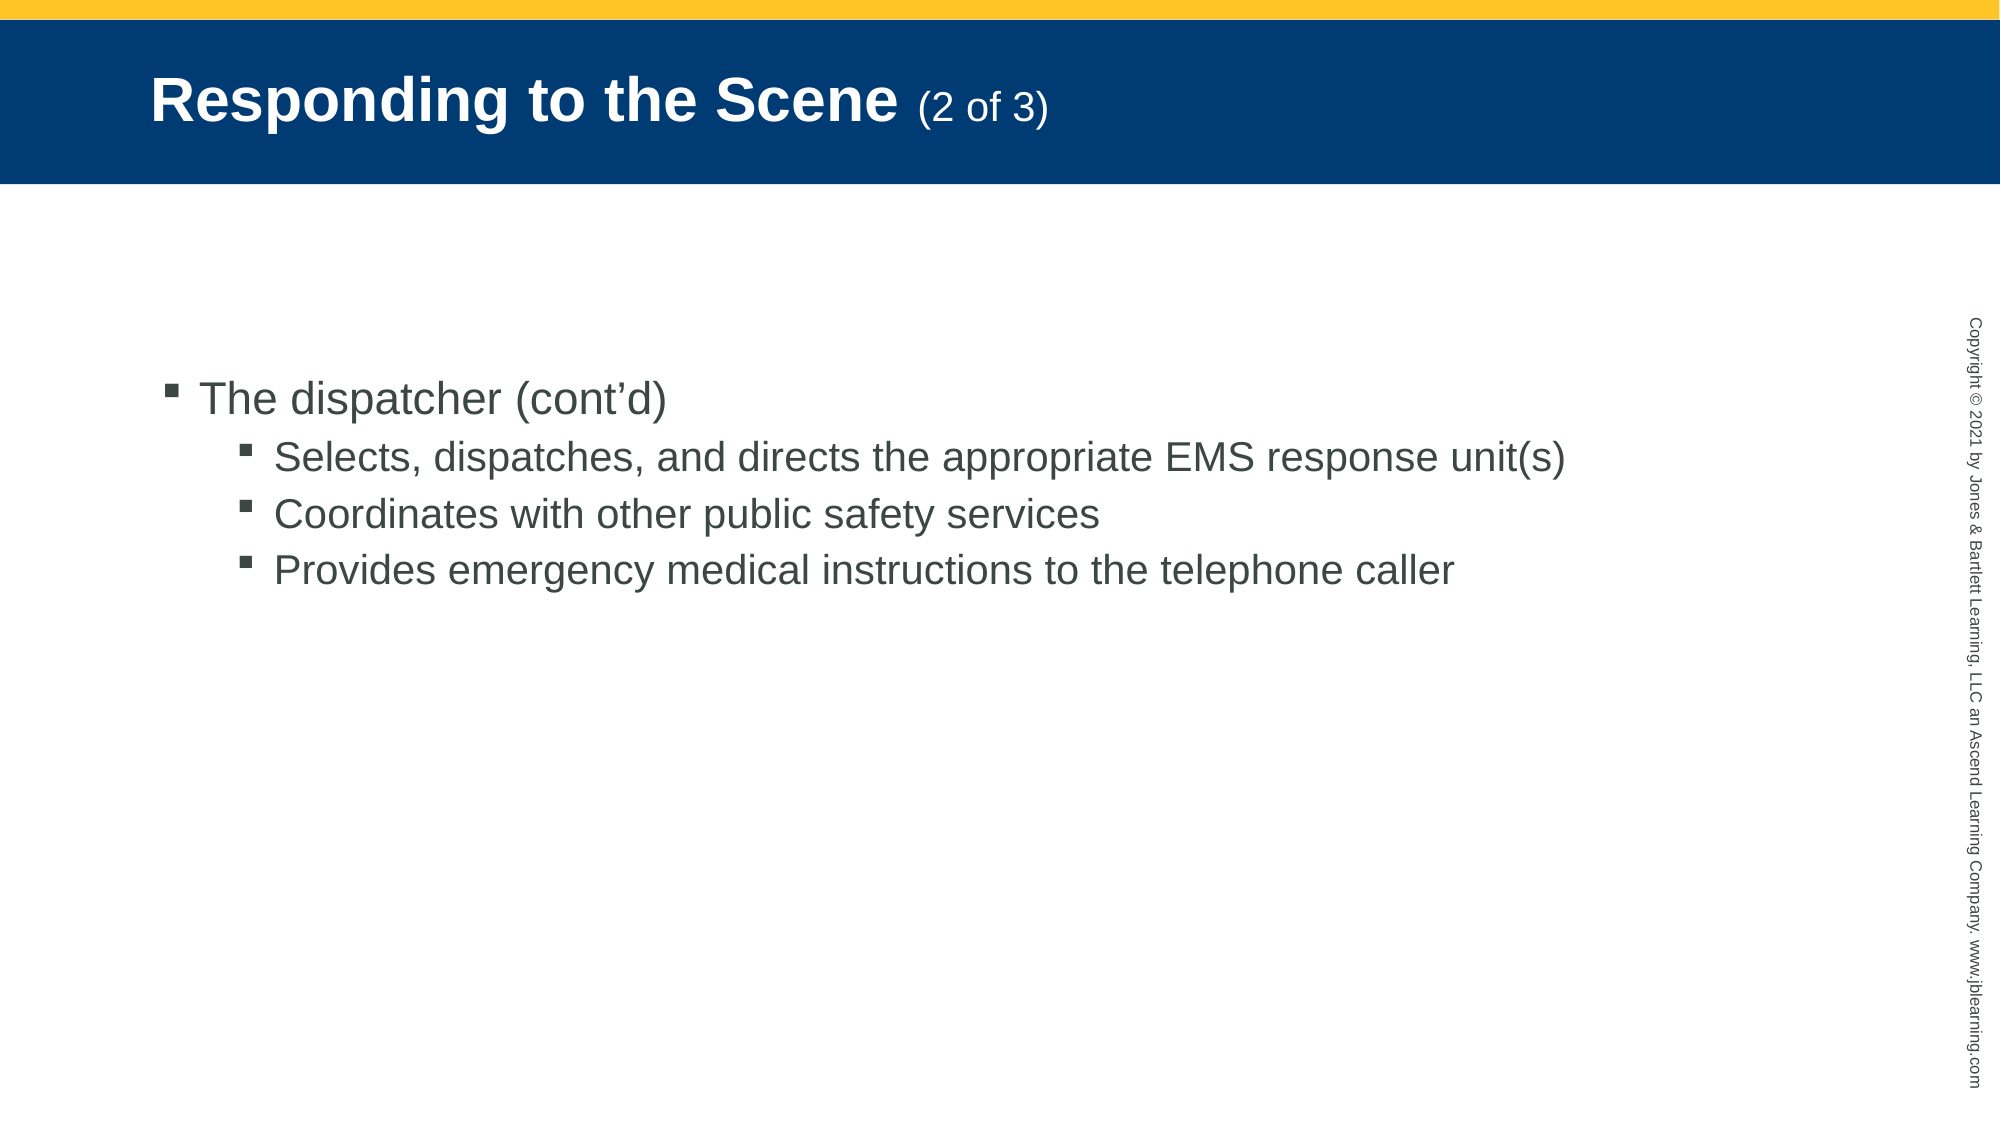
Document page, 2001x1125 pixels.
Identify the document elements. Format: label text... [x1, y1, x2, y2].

title Responding to the Scene (2 of 3) [0, 19, 2000, 185]
list The dispatcher (cont’d) Selects, dispatches, and directs the appropriate EMS response unit(s) Coordinates with other public safety services Provides emergency medical instructions to the telephone caller [146, 361, 1859, 1016]
